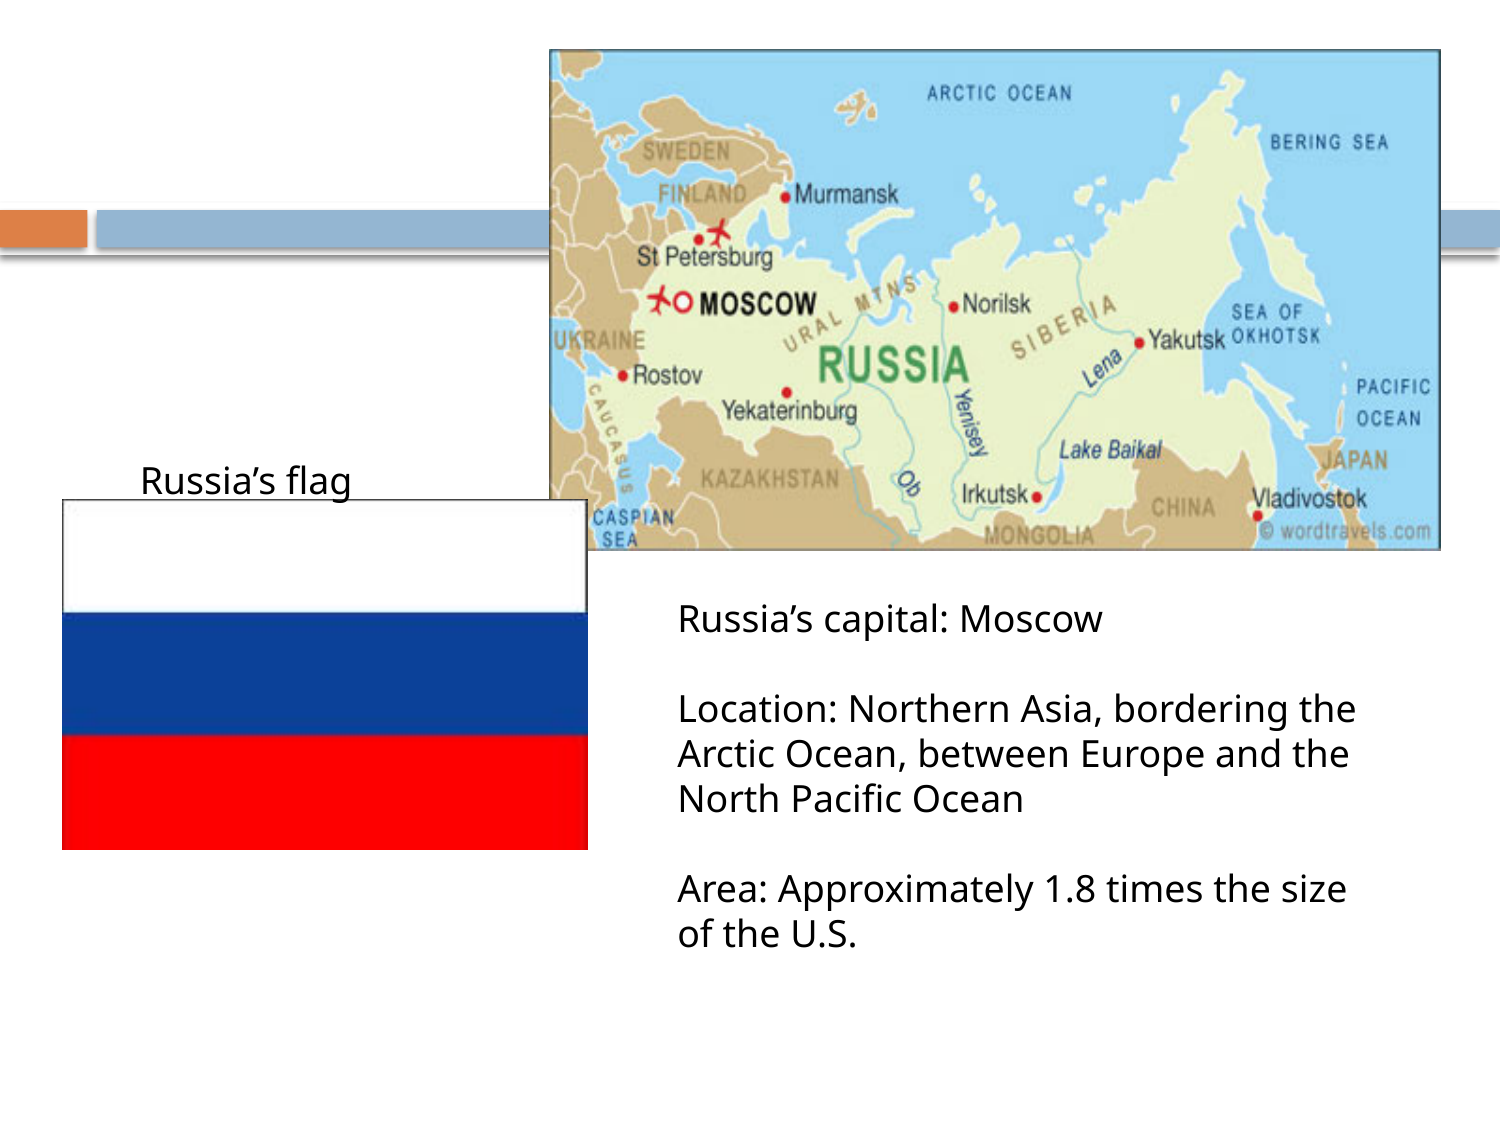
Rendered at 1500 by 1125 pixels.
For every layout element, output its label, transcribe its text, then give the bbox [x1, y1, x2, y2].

text_box Russia’s flag [125, 449, 463, 498]
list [549, 49, 1441, 551]
picture [62, 499, 588, 851]
text_box Russia’s capital: Moscow Location: Northern Asia, bordering the Arctic Ocean, between Europe and the North Pacific Ocean Area: Approximately 1.8 times the size of the U.S. [662, 587, 1388, 963]
